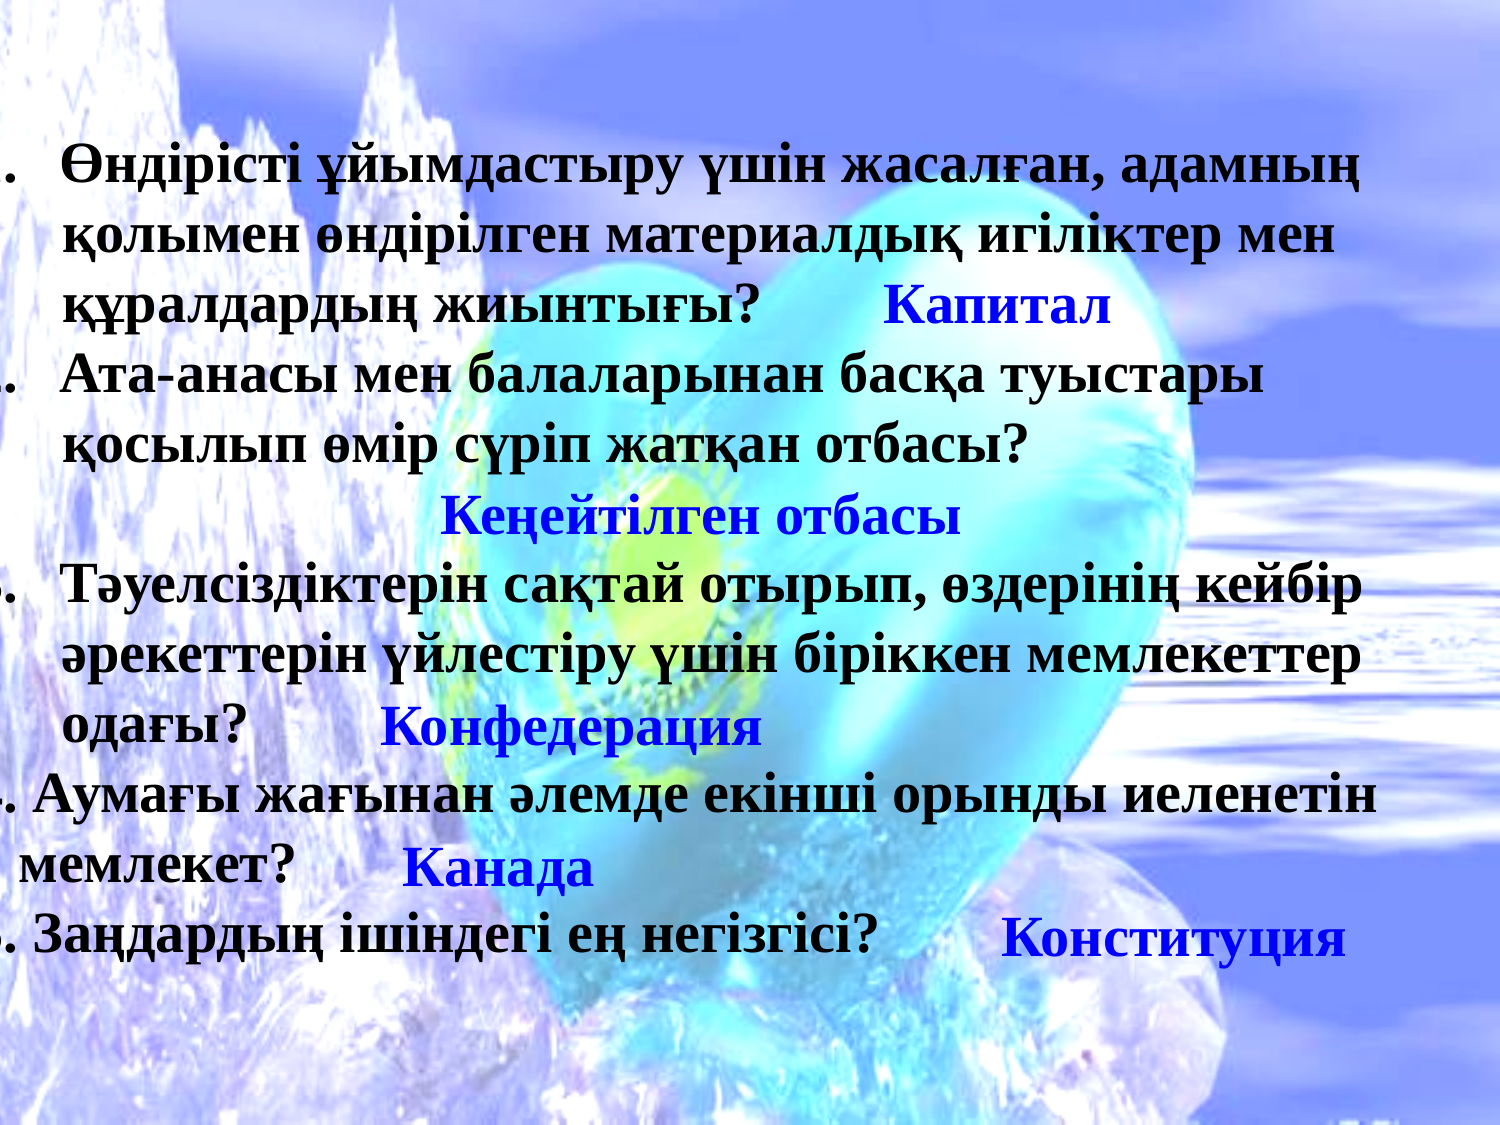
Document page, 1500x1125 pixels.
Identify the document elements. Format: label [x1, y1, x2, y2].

list [0, 0, 1500, 1125]
